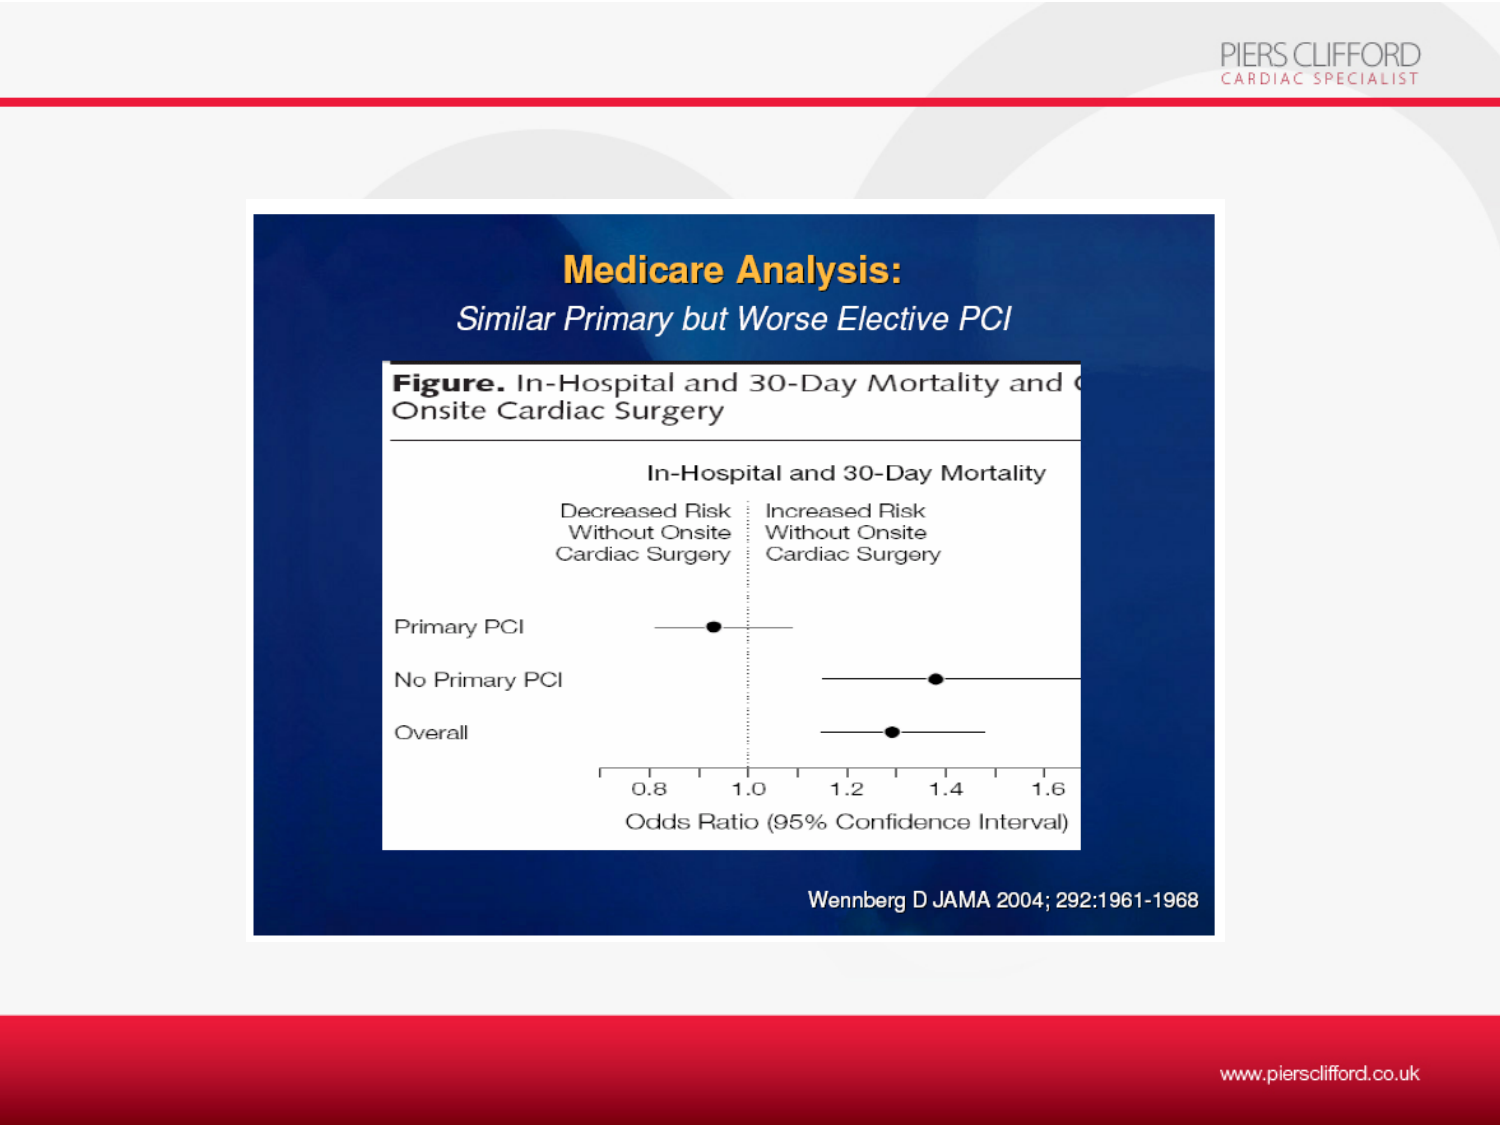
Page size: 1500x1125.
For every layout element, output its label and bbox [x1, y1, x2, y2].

list [245, 198, 1225, 942]
picture [0, 2, 1500, 1125]
